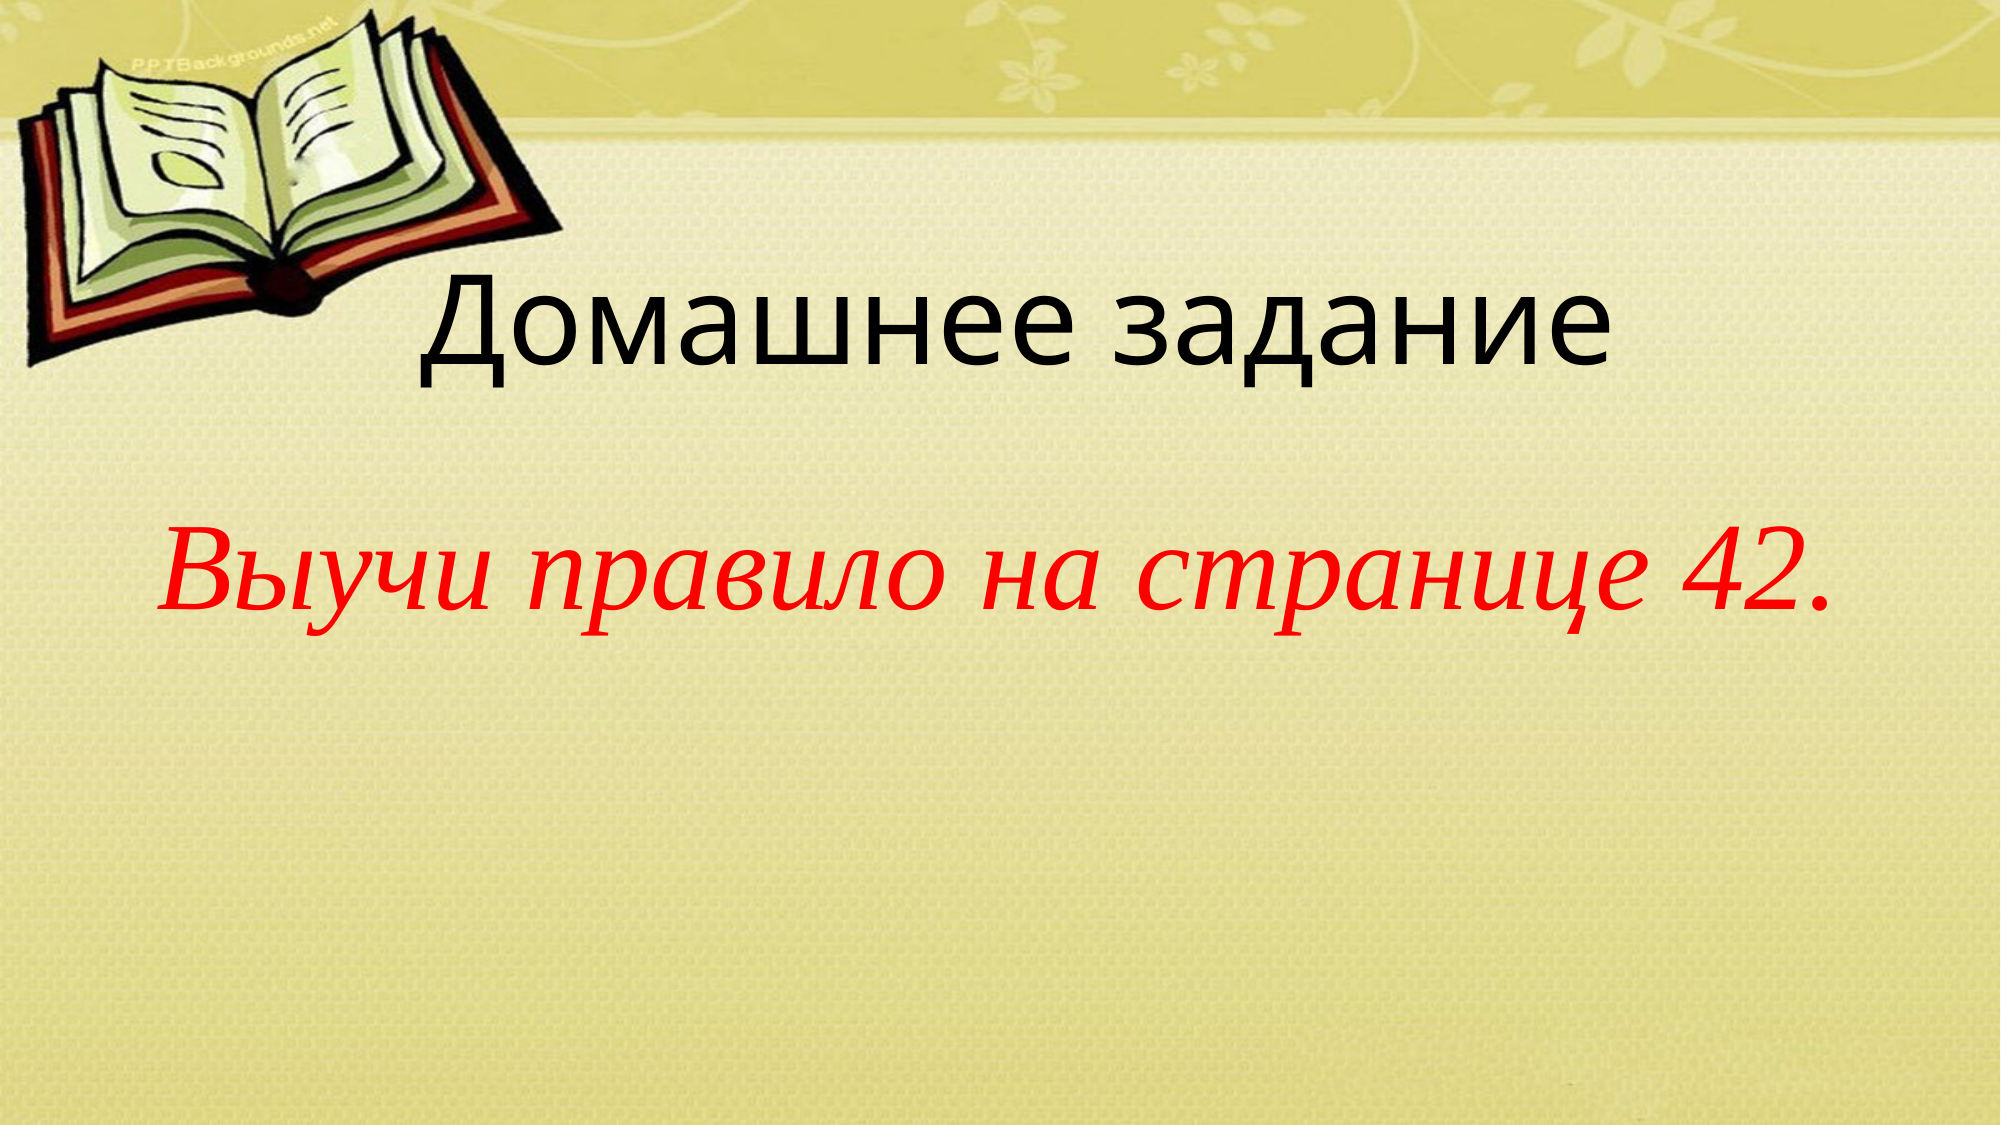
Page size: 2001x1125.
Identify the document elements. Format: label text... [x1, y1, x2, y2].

list Выучи правило на странице 42. [114, 494, 1882, 792]
title Домашнее задание [156, 242, 1882, 400]
picture [0, 0, 2001, 1125]
